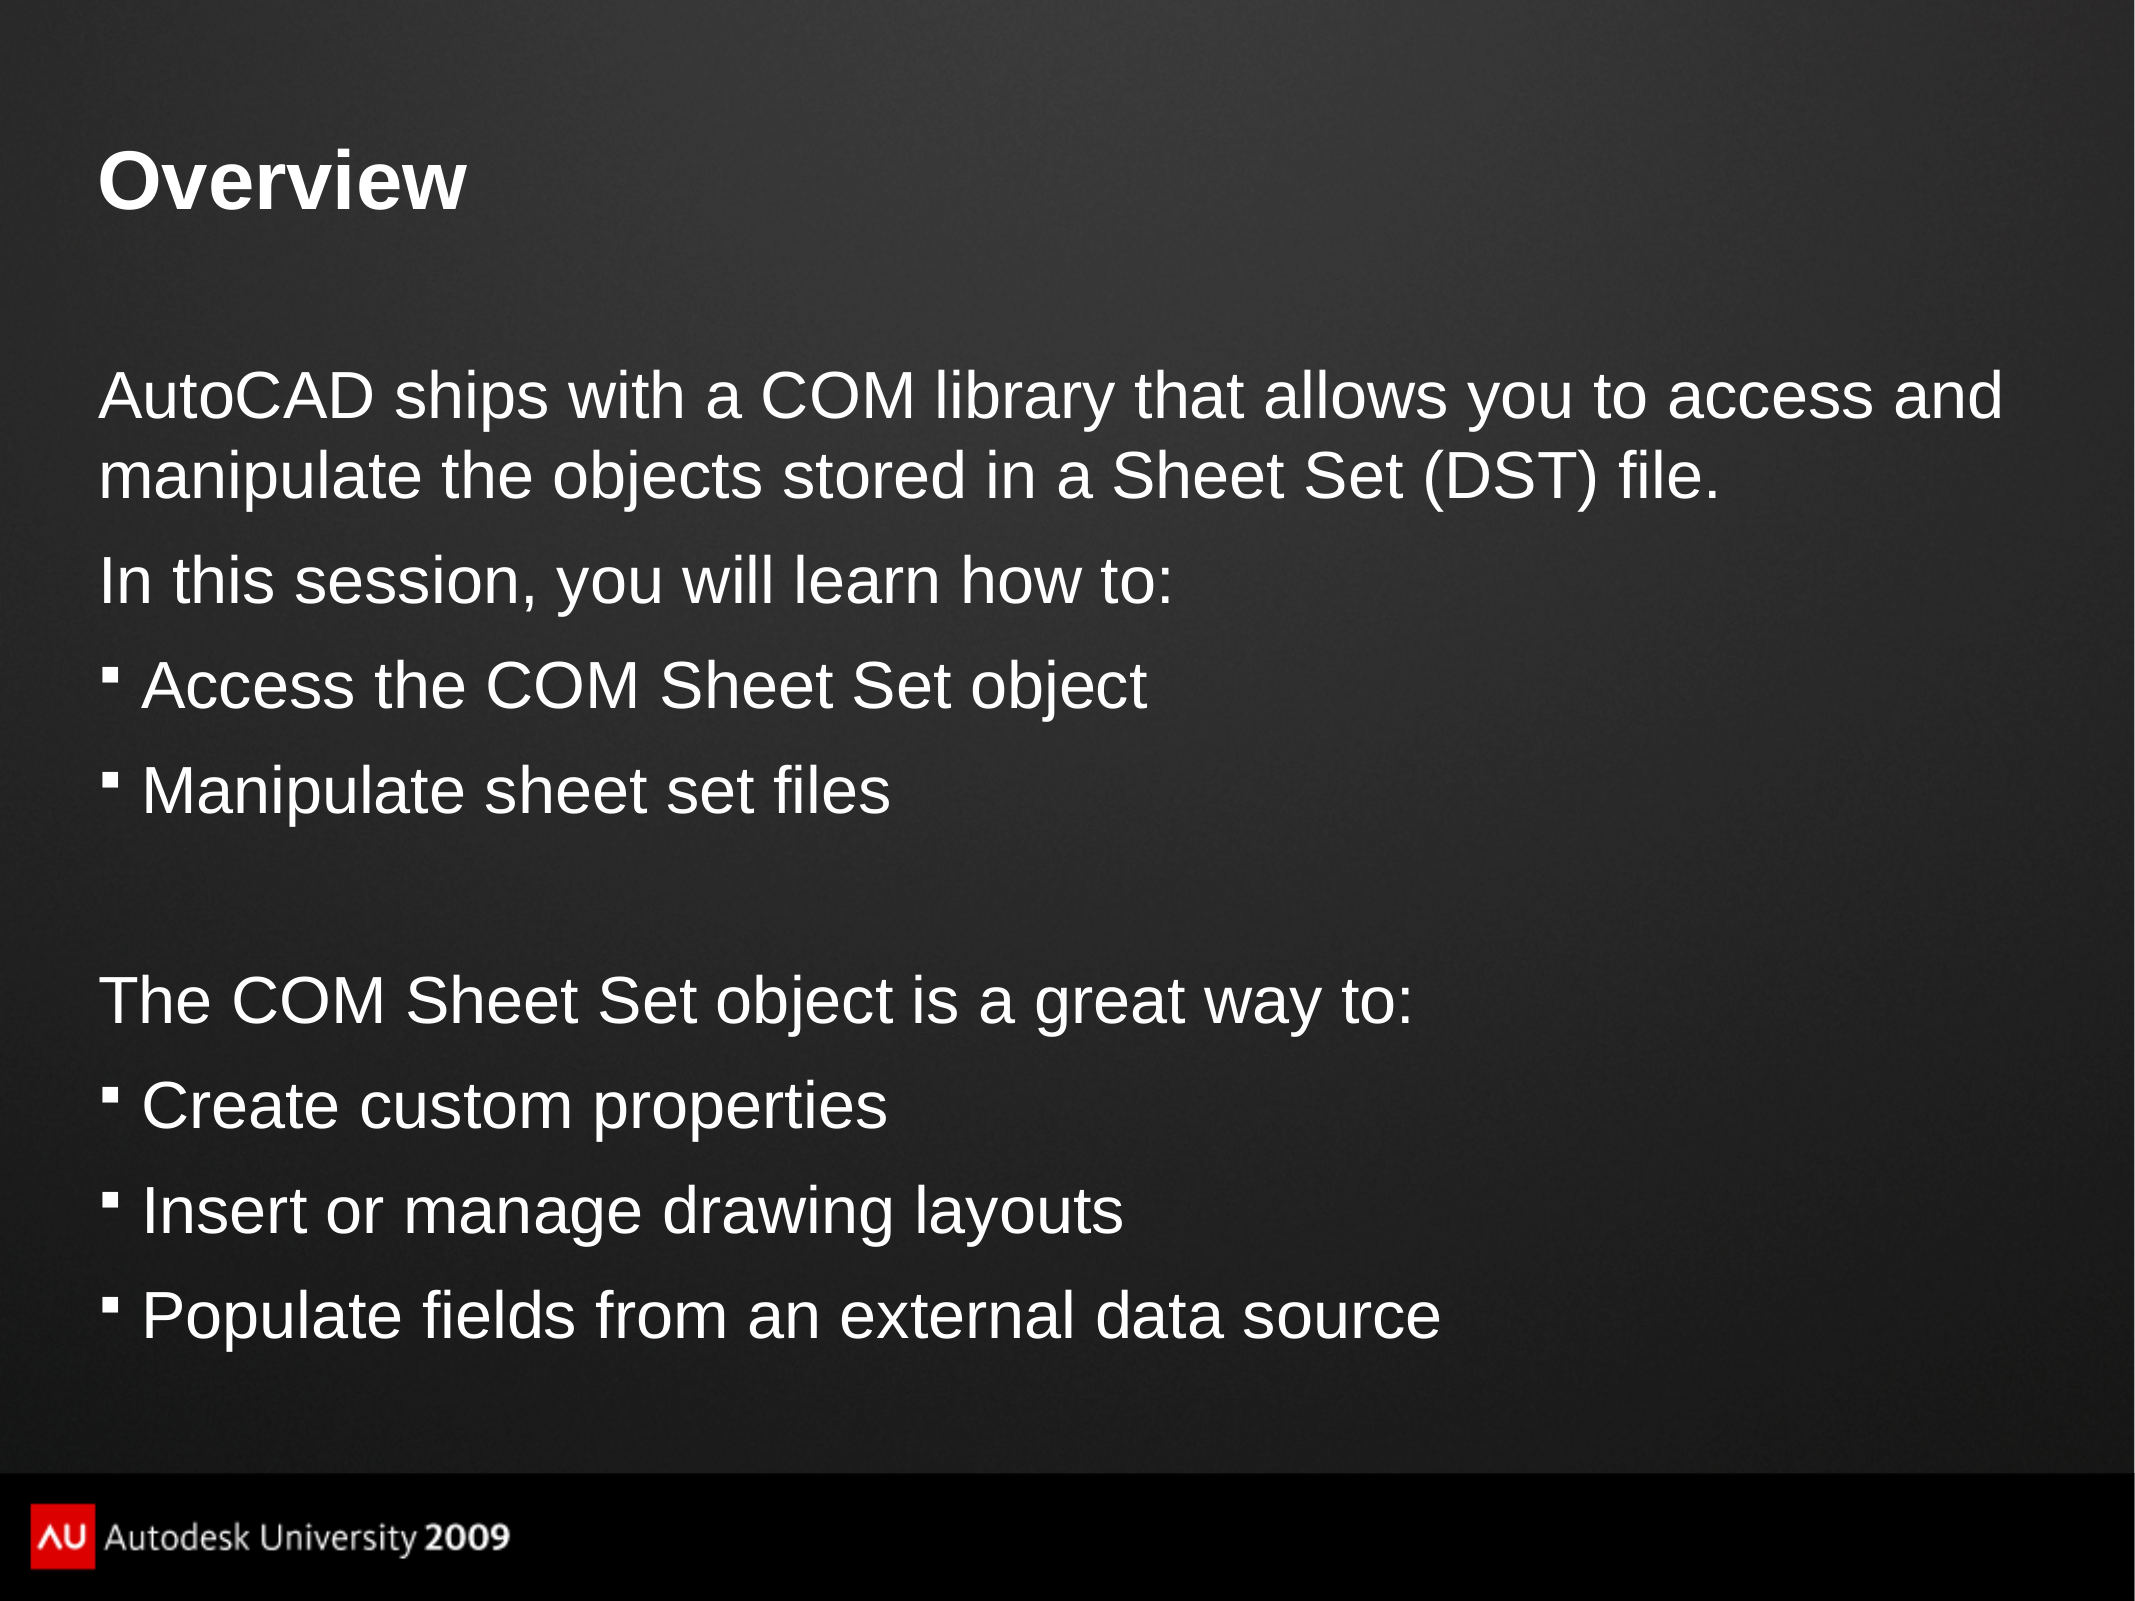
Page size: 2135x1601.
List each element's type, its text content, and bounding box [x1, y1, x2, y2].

picture [0, 0, 2135, 1601]
title Overview [96, 59, 2028, 293]
list AutoCAD ships with a COM library that allows you to access and manipulate the objects stored in a Sheet Set (DST) file. In this session, you will learn how to: Access the COM Sheet Set object Manipulate sheet set files The COM Sheet Set object is a great way to: Create custom properties Insert or manage drawing layouts Populate fields from an external data source [97, 351, 2081, 1452]
